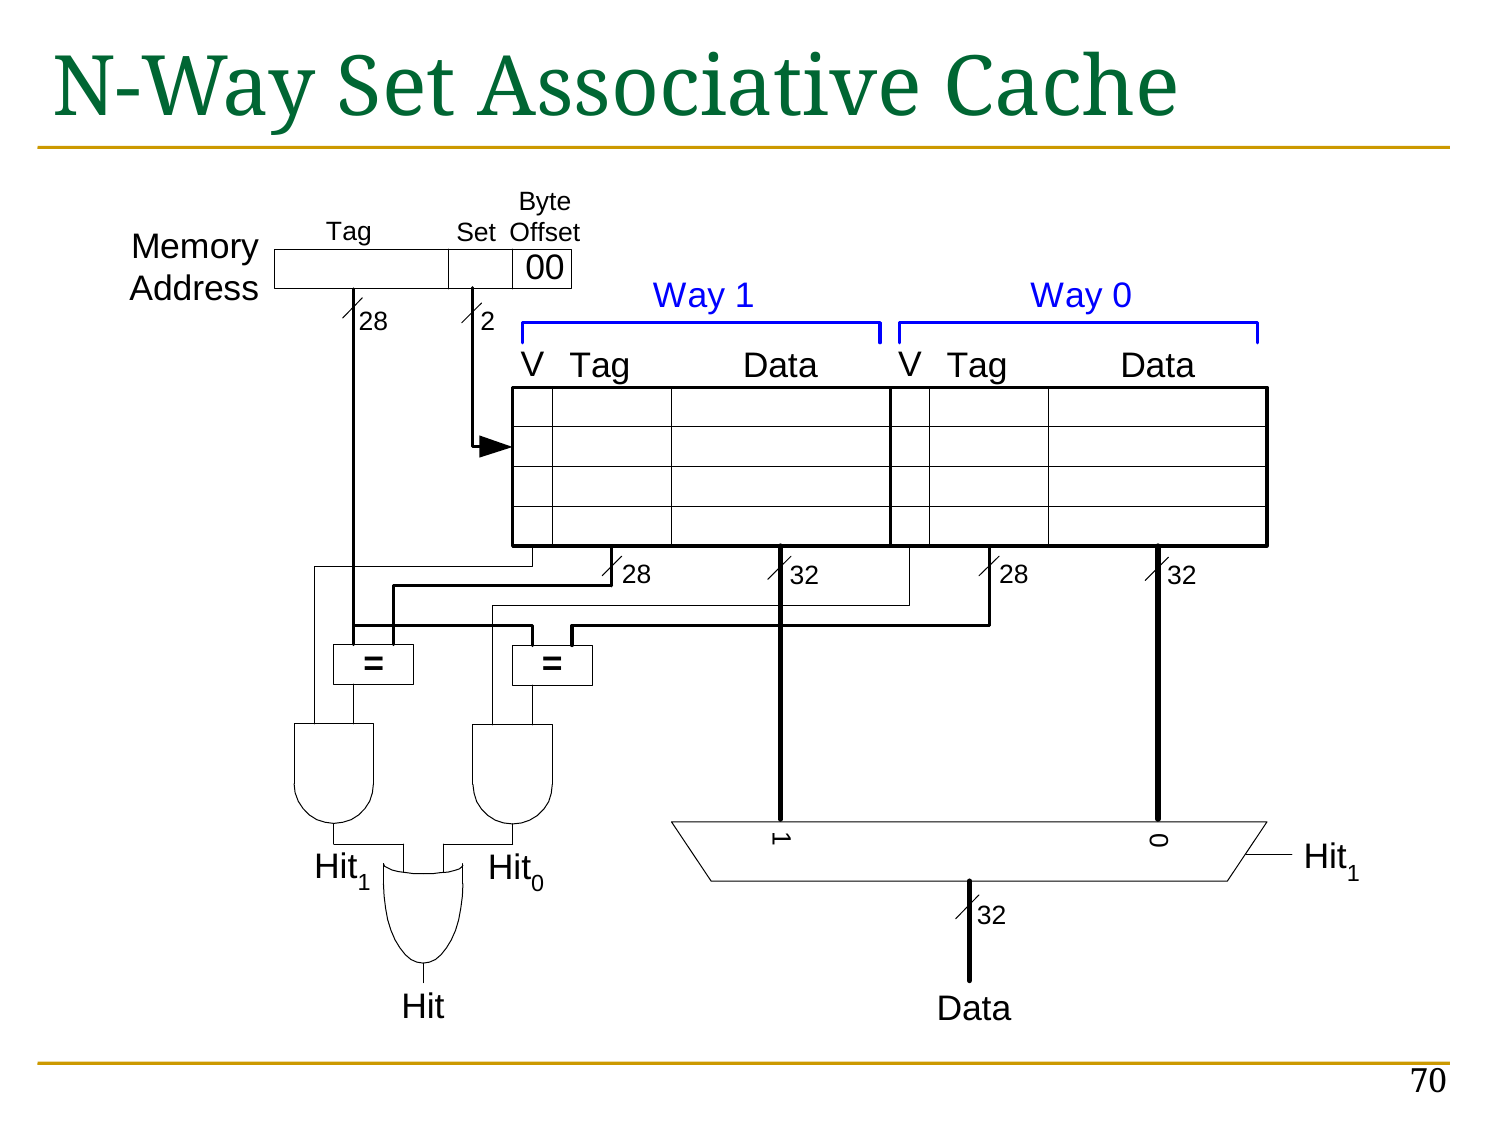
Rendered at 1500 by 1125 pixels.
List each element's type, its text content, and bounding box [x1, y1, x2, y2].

slide_number 70 [1111, 1036, 1462, 1112]
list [100, 174, 1388, 1038]
title N-Way Set Associative Cache [37, 24, 1450, 200]
